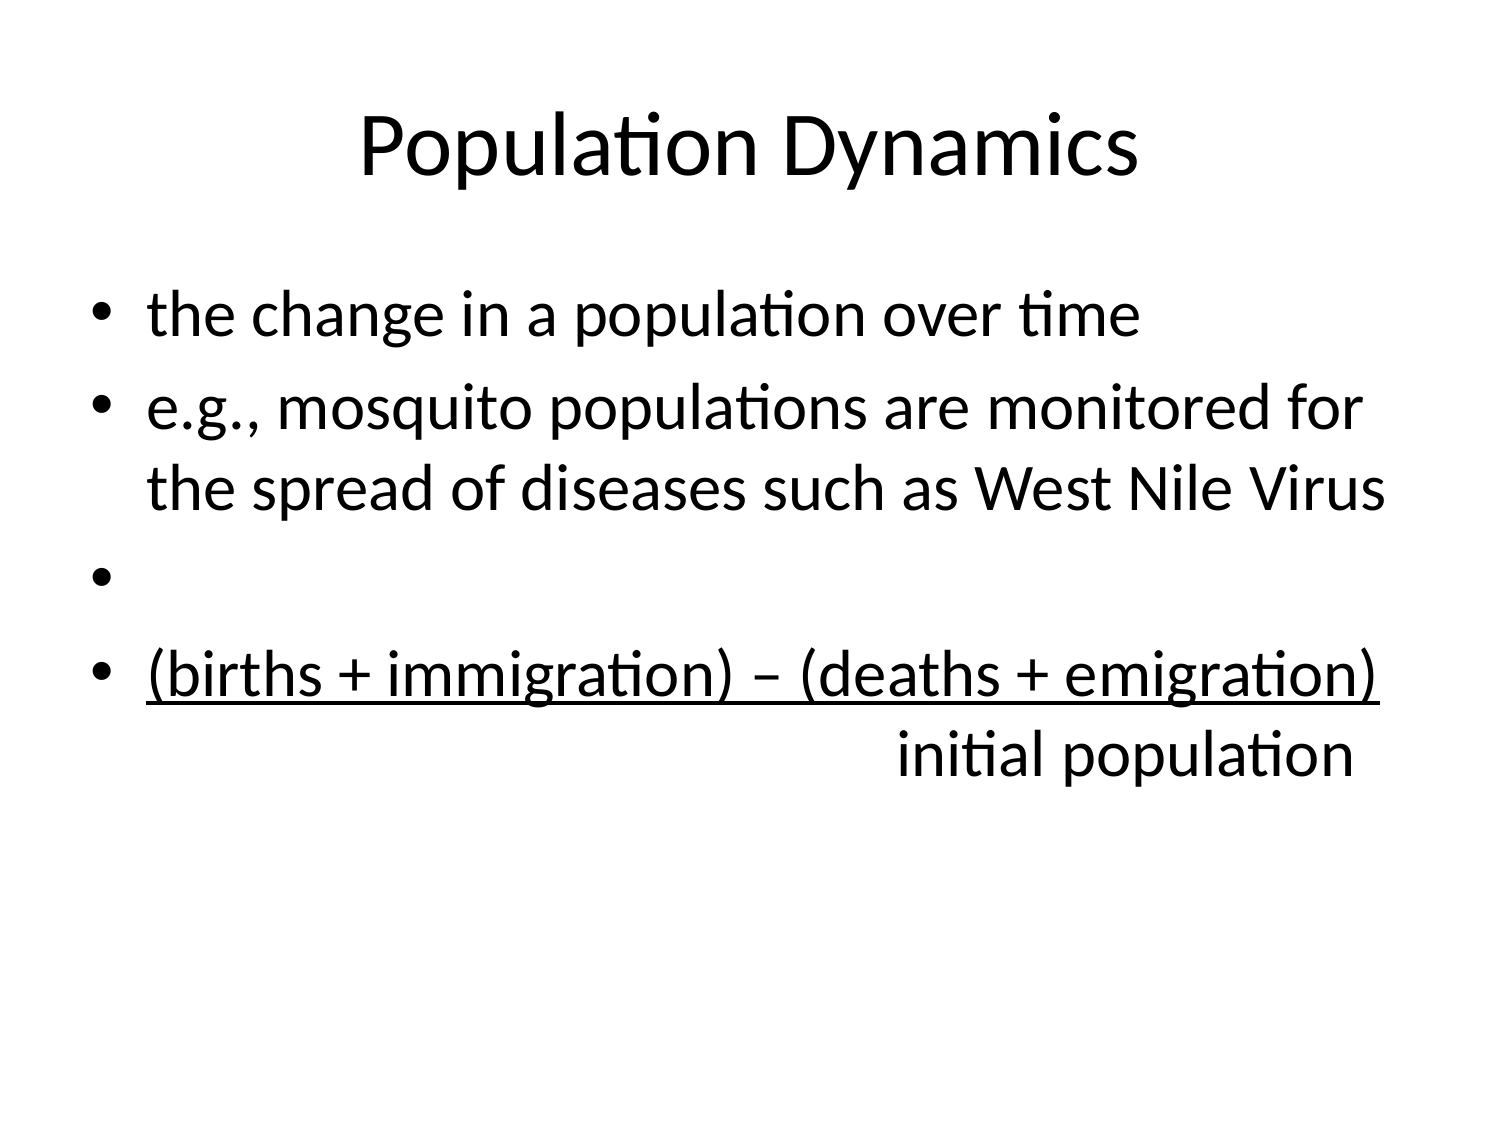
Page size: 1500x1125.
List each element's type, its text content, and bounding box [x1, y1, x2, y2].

title Population Dynamics [75, 45, 1425, 233]
list the change in a population over time e.g., mosquito populations are monitored for the spread of diseases such as West Nile Virus (births + immigration) – (deaths + emigration) initial population [75, 262, 1425, 1005]
